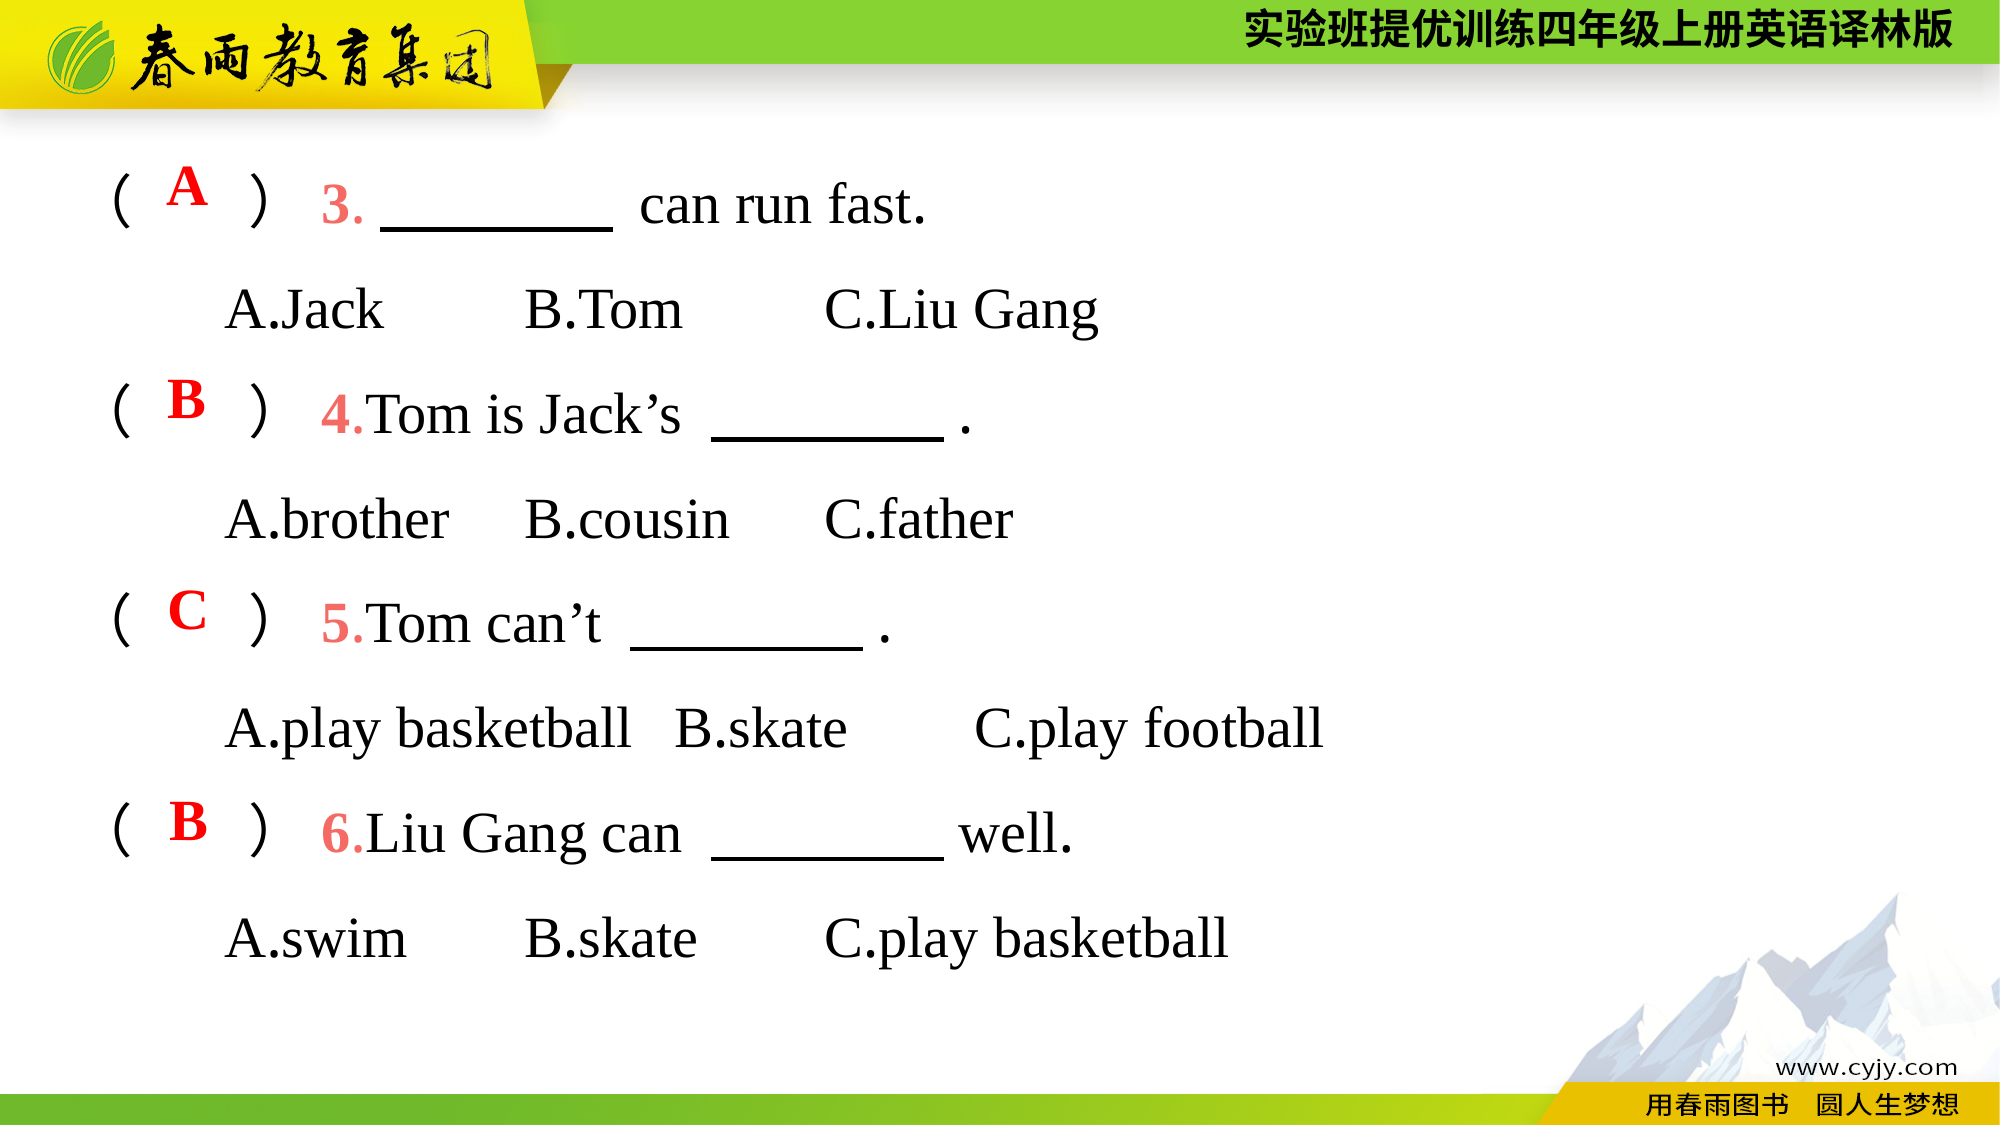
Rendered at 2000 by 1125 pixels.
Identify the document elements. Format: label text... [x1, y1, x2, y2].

text_box A [151, 140, 224, 225]
picture [0, 0, 2000, 1125]
text_box C [153, 563, 225, 649]
list （ ）3. can run fast. A.Jack B.Tom C.Liu Gang （ ）4.Tom is Jack’s . A.brother B.cousin C.father （ ）5.Tom can’t . A.play basketball B.skate C.play football （ ）6.Liu Gang can well. A.swim B.skate C.play basketball [59, 122, 1944, 986]
text_box B [154, 774, 224, 860]
text_box B [153, 352, 222, 438]
